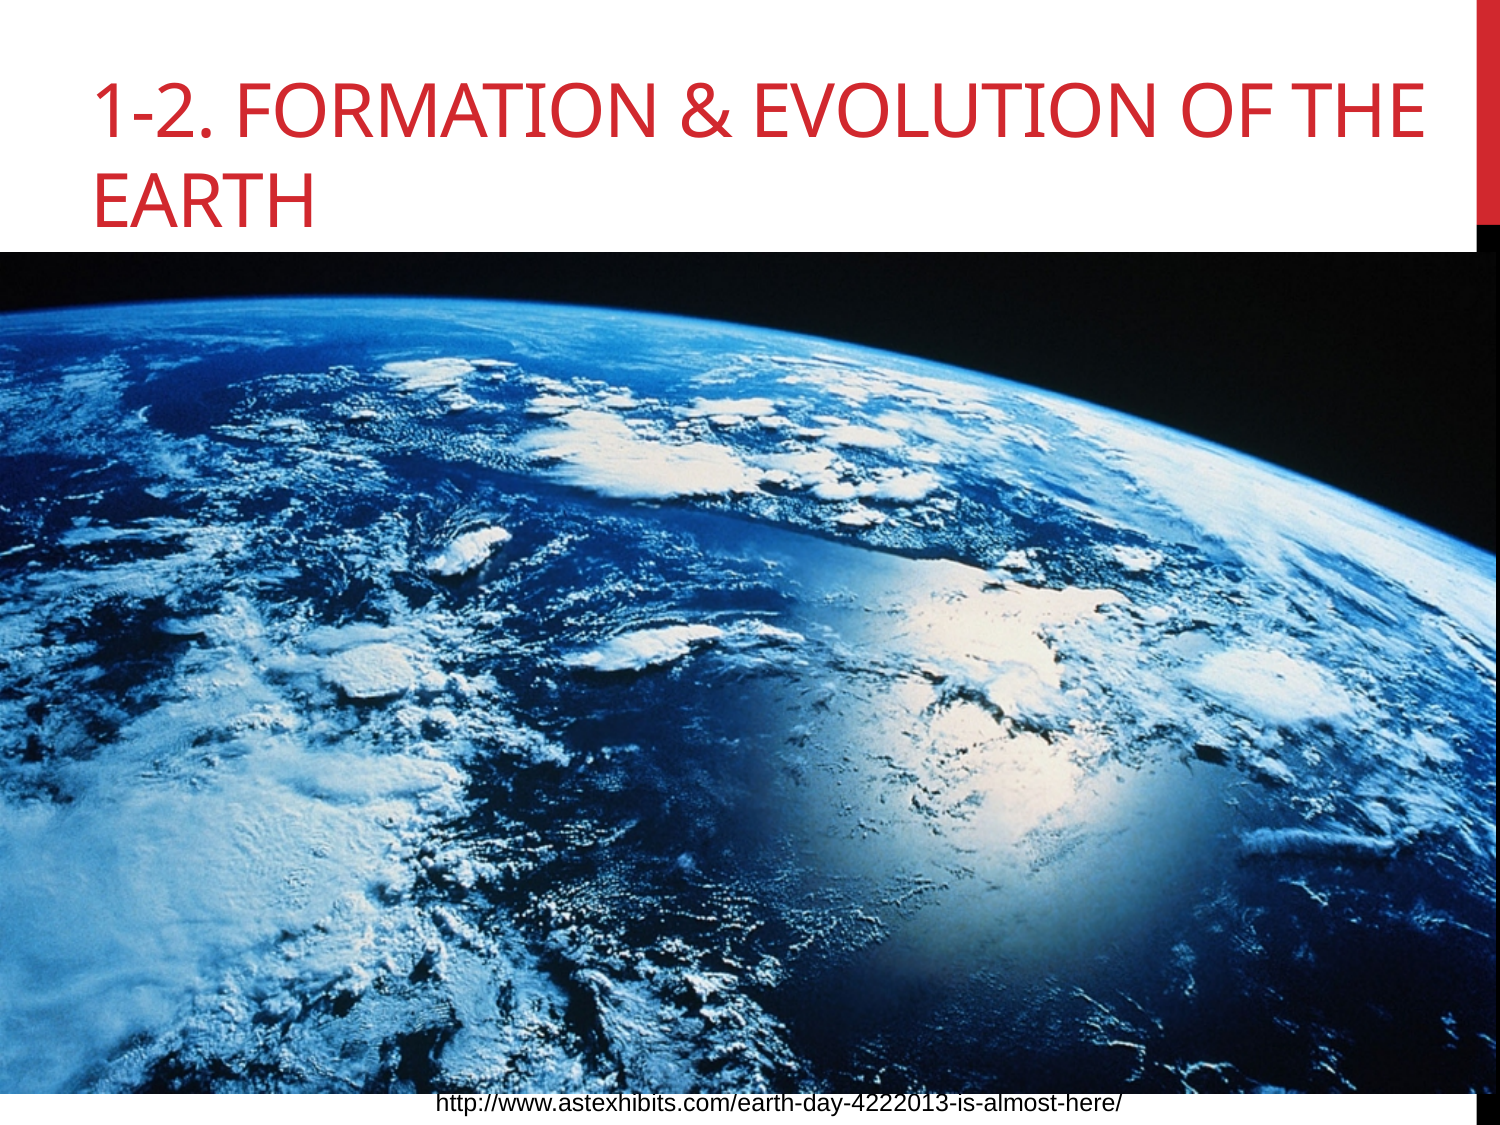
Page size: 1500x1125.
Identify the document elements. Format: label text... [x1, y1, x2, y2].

picture [0, 252, 1496, 1095]
text_box http://www.astexhibits.com/earth-day-4222013-is-almost-here/ [420, 1099, 1140, 1125]
title 1-2. FORMATION & EVOLUTION OF The Earth [75, 25, 1459, 247]
